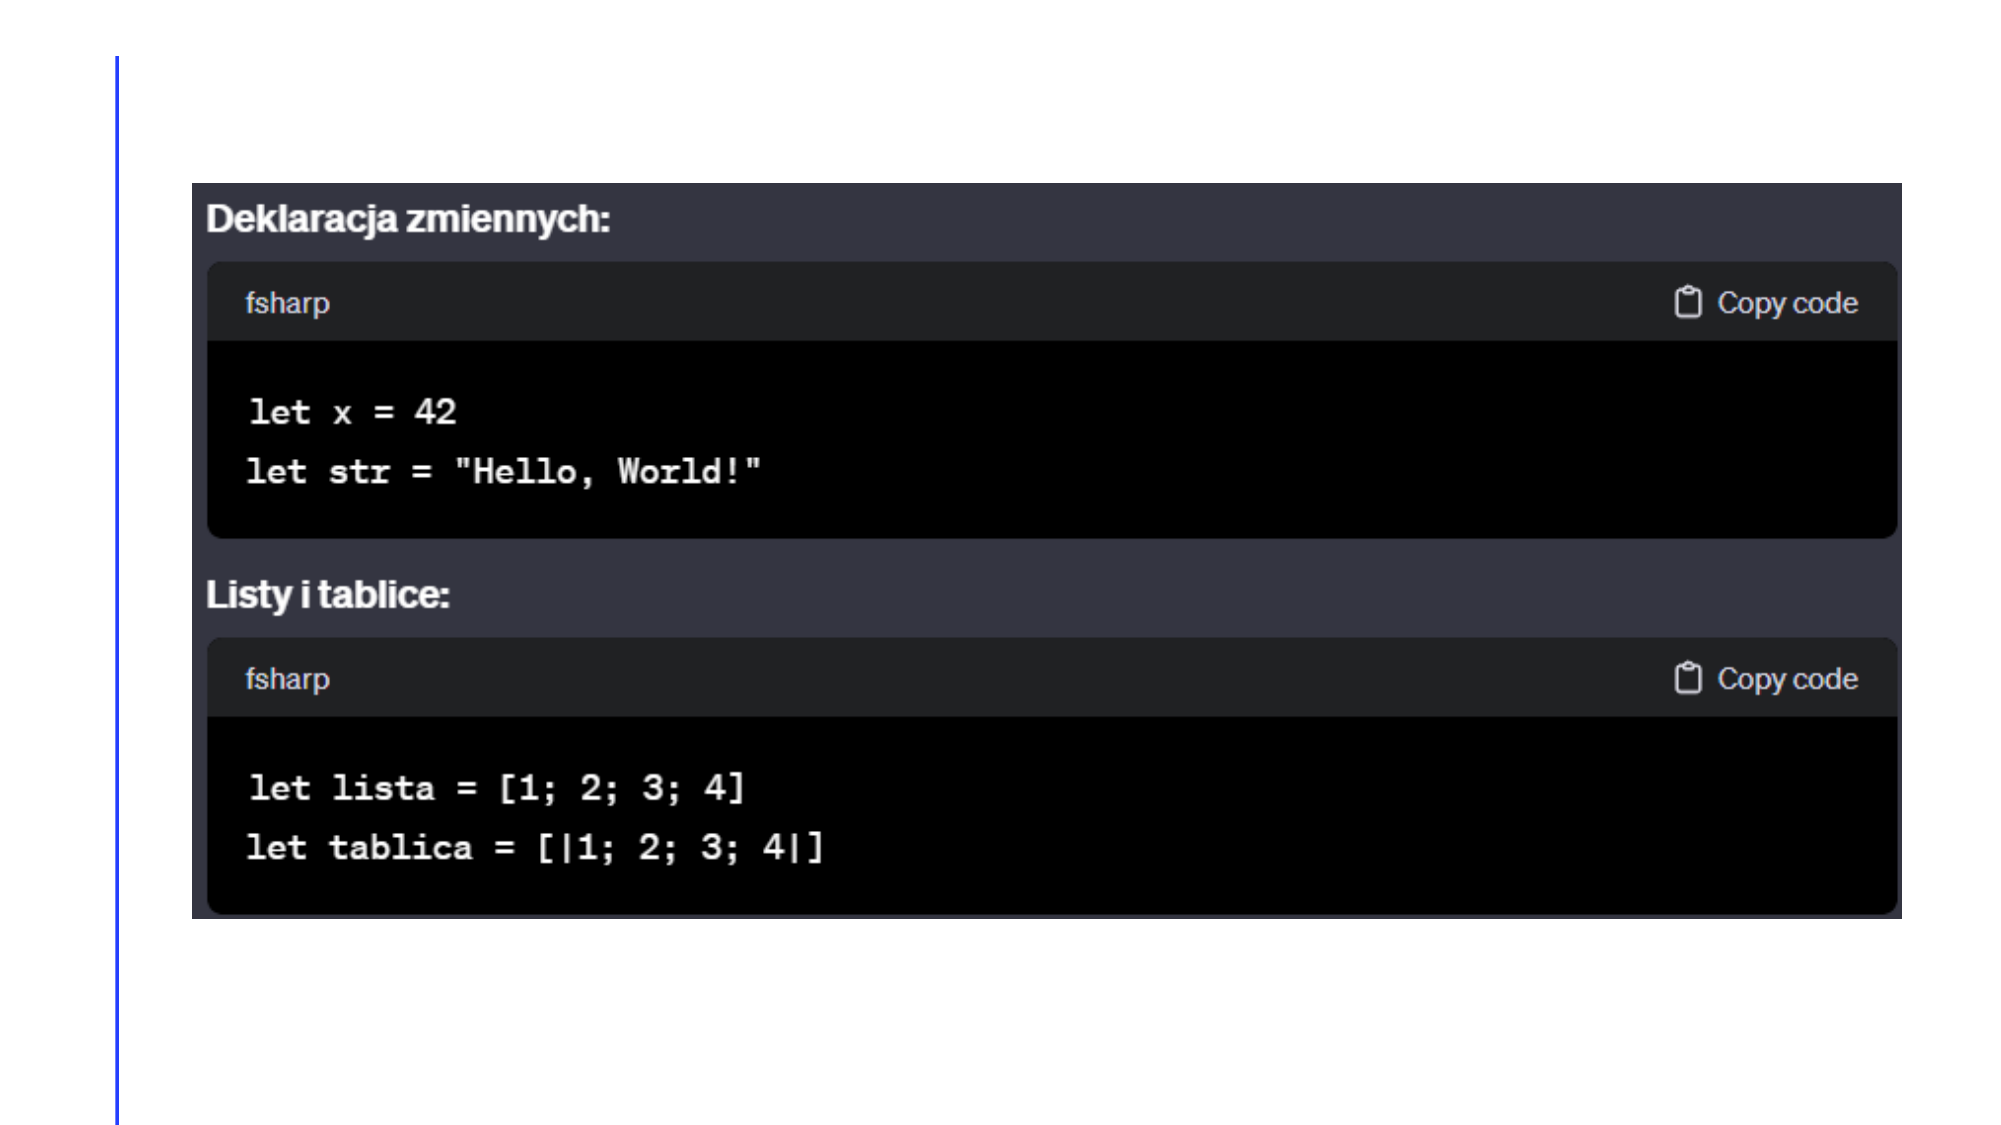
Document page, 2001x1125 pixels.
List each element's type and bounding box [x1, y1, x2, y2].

picture [192, 183, 1902, 919]
